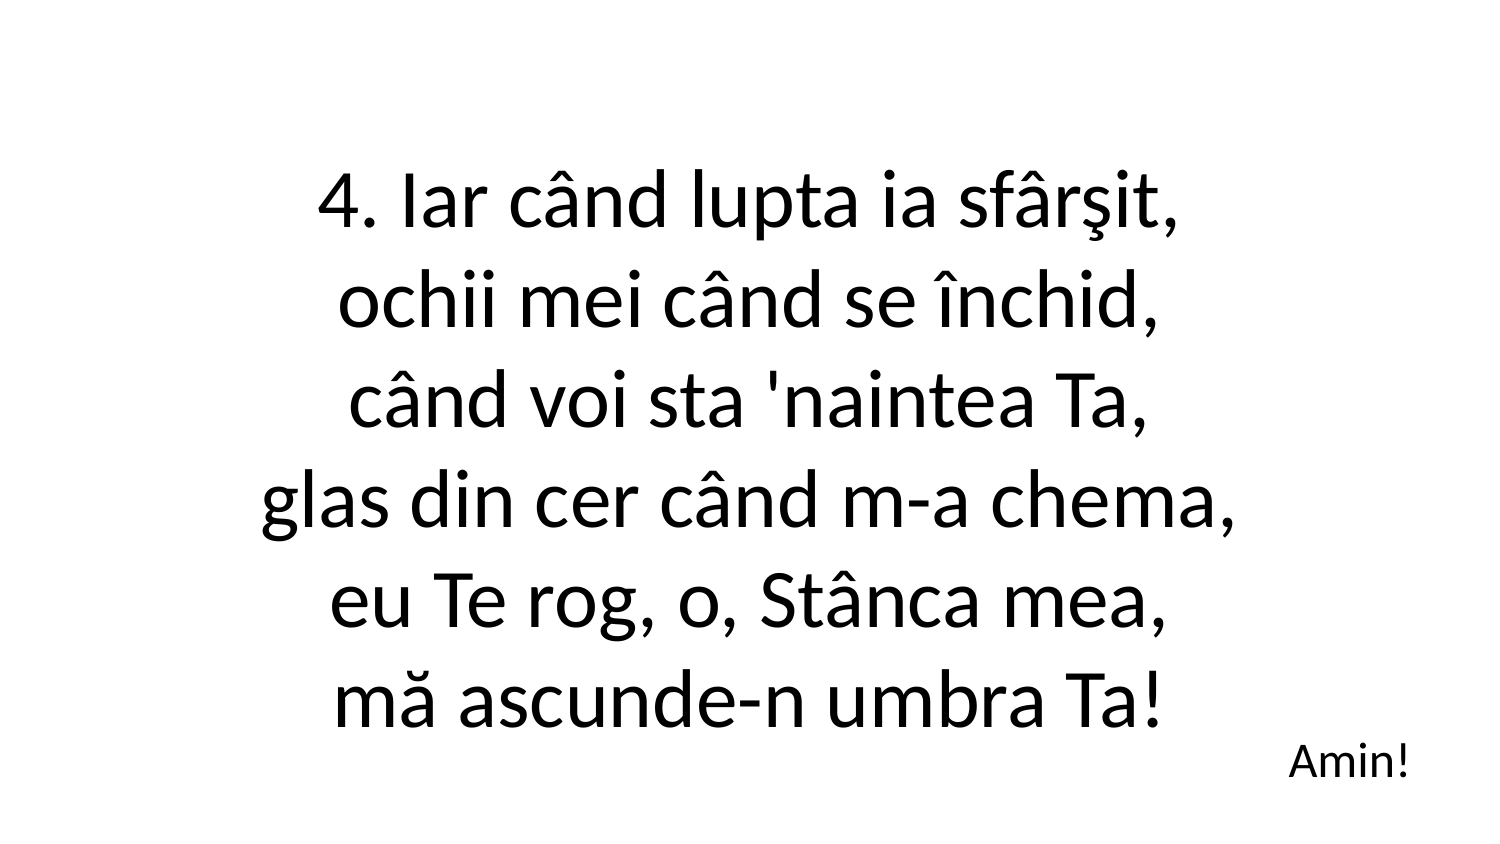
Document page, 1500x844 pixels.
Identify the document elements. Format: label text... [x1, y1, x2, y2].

text_box Amin! [1273, 674, 1427, 795]
text_box 4. Iar când lupta ia sfârşit, ochii mei când se închid, când voi sta 'naintea Ta, glas din cer când m-a chema, eu Te rog, o, Stânca mea, mă ascunde-n umbra Ta! [245, 92, 1255, 752]
